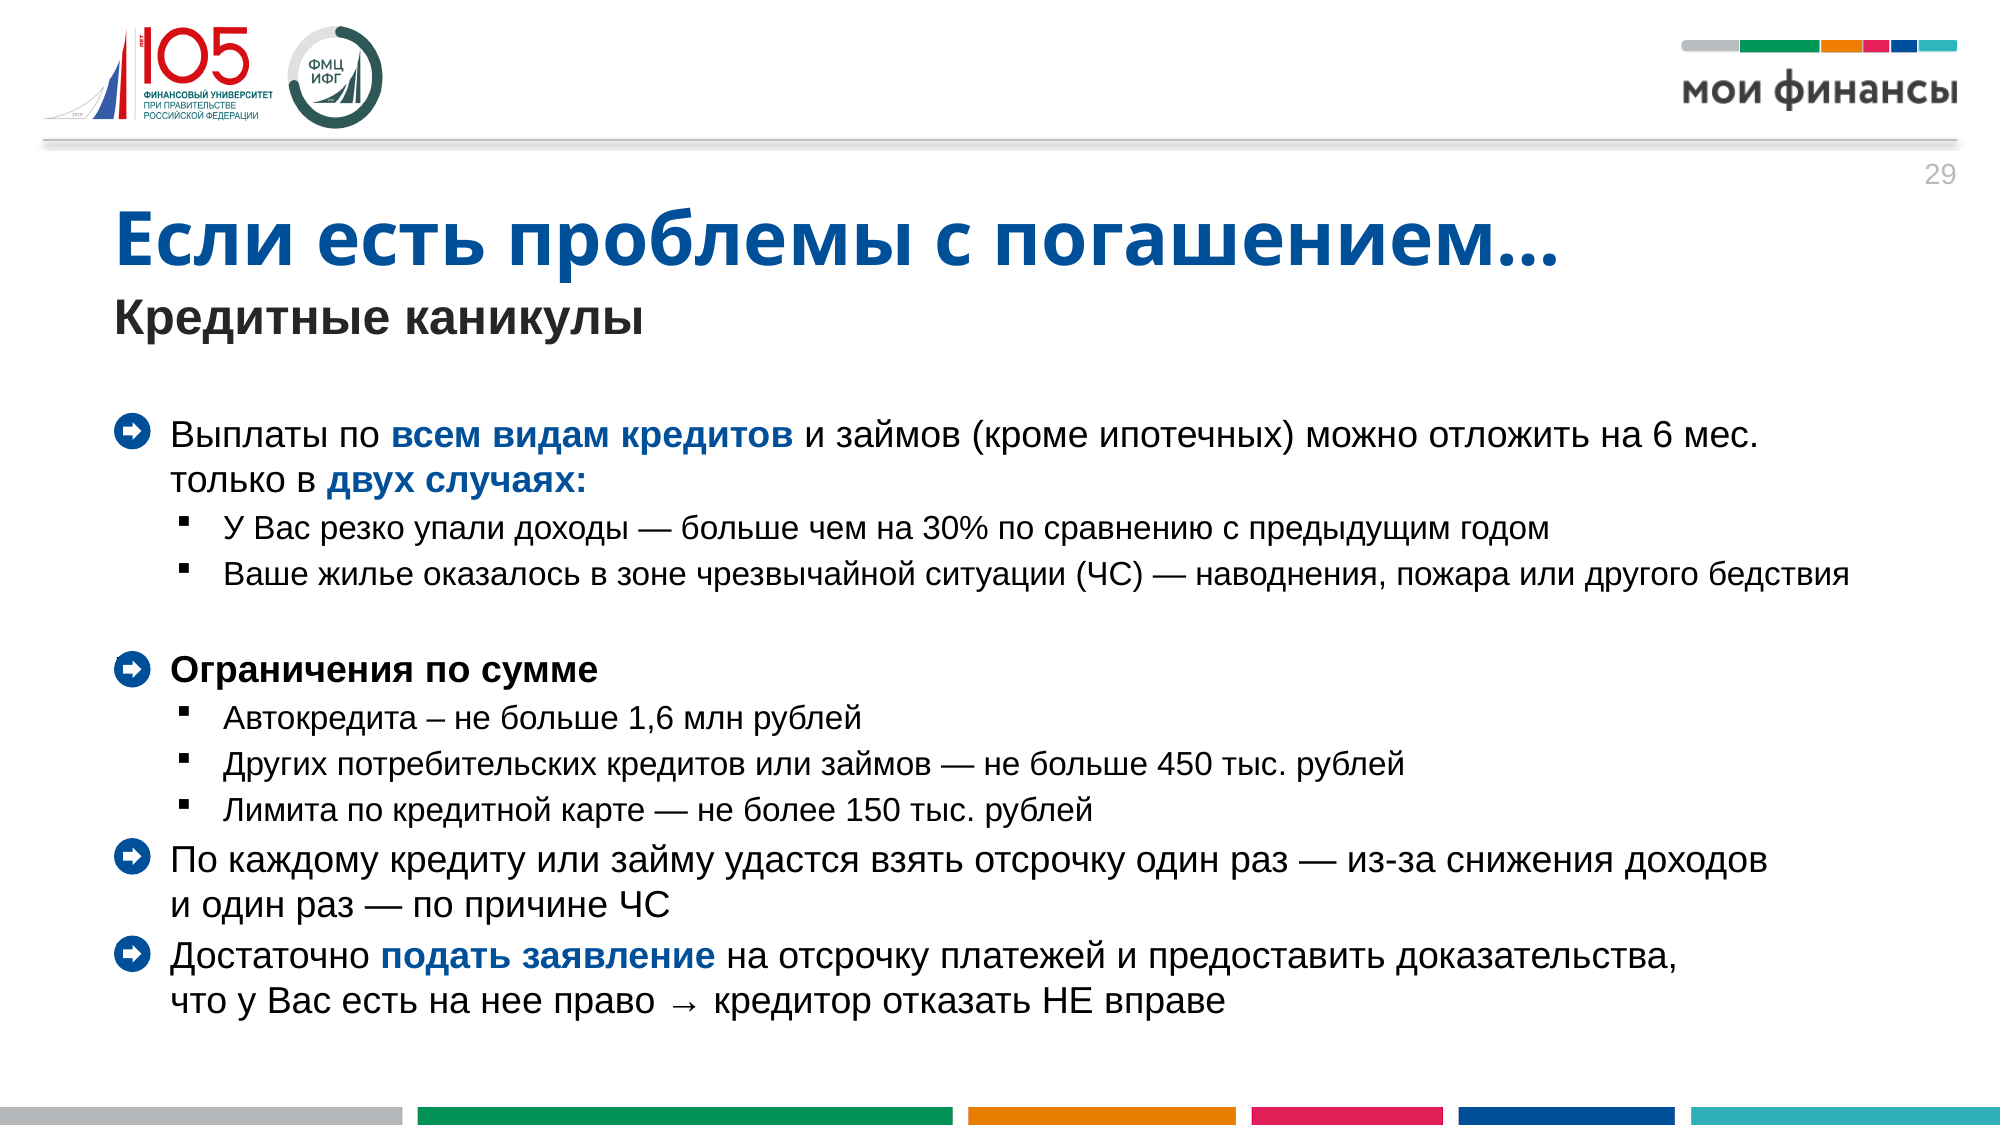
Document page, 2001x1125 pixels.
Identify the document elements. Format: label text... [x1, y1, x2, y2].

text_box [113, 935, 151, 973]
text_box Выплаты по всем видам кредитов и займов (кроме ипотечных) можно отложить на 6 мес. только в двух случаях: У Вас резко упали доходы — больше чем на 30% по сравнению с предыдущим годом Ваше жилье оказалось в зоне чрезвычайной ситуации (ЧС) — наводнения, пожара или другого бедствия Ограничения по сумме Автокредита – не больше 1,6 млн рублей Других потребительских кредитов или займов — не больше 450 тыс. рублей Лимита по кредитной карте — не более 150 тыс. рублей По каждому кредиту или займу удастся взять отсрочку один раз — из-за снижения доходов и один раз — по причине ЧС Достаточно подать заявление на отсрочку платежей и предоставить доказательства, что у Вас есть на нее право → кредитор отказать НЕ вправе [113, 409, 1886, 1021]
picture [283, 26, 386, 129]
picture [0, 1107, 2000, 1125]
text_box Кредитные каникулы [114, 284, 1391, 345]
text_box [113, 412, 151, 450]
text_box Если есть проблемы с погашением… [113, 190, 1739, 281]
text_box 29 [1883, 155, 1957, 191]
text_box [113, 837, 151, 875]
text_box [113, 650, 151, 688]
picture [30, 27, 273, 129]
